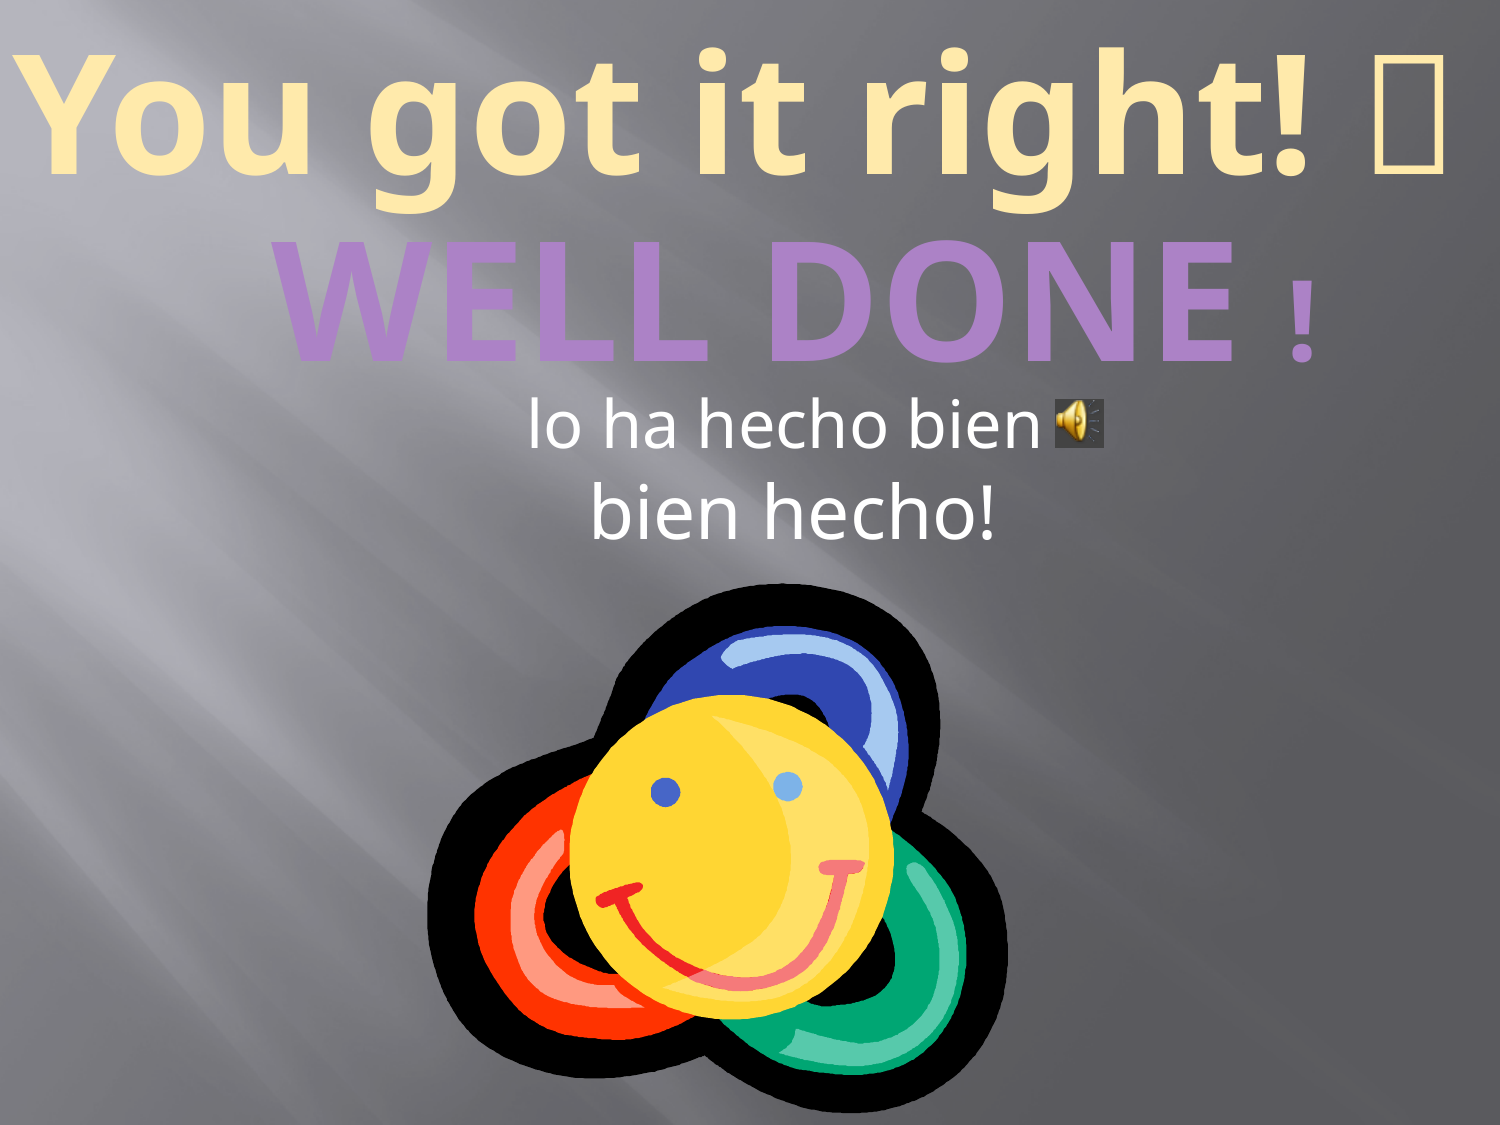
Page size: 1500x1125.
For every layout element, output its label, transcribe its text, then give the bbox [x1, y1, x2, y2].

text_box lo ha hecho bien [511, 374, 1060, 470]
text_box You got it right!  [0, 0, 1475, 215]
text_box bien hecho! [573, 456, 1013, 562]
picture [1054, 398, 1105, 449]
picture [421, 571, 1020, 1125]
text_box WELL DONE ! [256, 187, 1334, 403]
